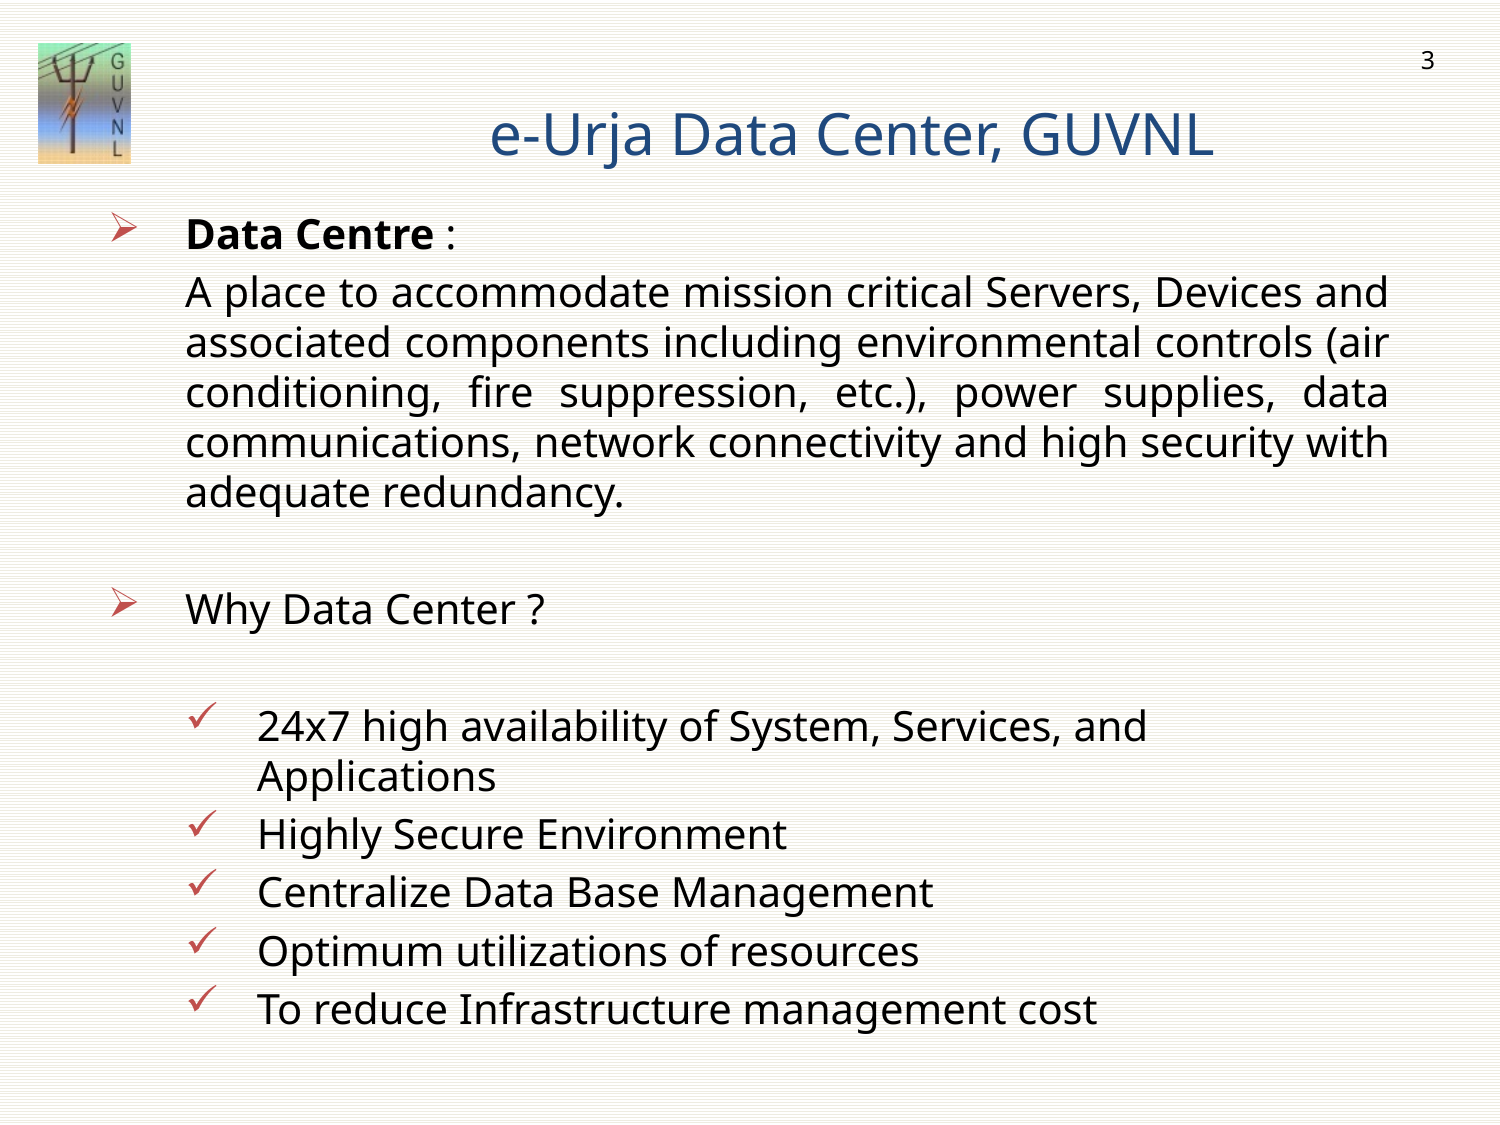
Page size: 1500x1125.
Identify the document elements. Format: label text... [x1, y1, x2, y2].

slide_number 3 [1324, 37, 1451, 116]
picture [38, 43, 132, 165]
title e-Urja Data Center, GUVNL [292, 49, 1413, 176]
list Data Centre : A place to accommodate mission critical Servers, Devices and associated components including environmental controls (air conditioning, fire suppression, etc.), power supplies, data communications, network connectivity and high security with adequate redundancy. Why Data Center ? 24x7 high availability of System, Services, and Applications Highly Secure Environment Centralize Data Base Management Optimum utilizations of resources To reduce Infrastructure management cost [92, 199, 1406, 1076]
